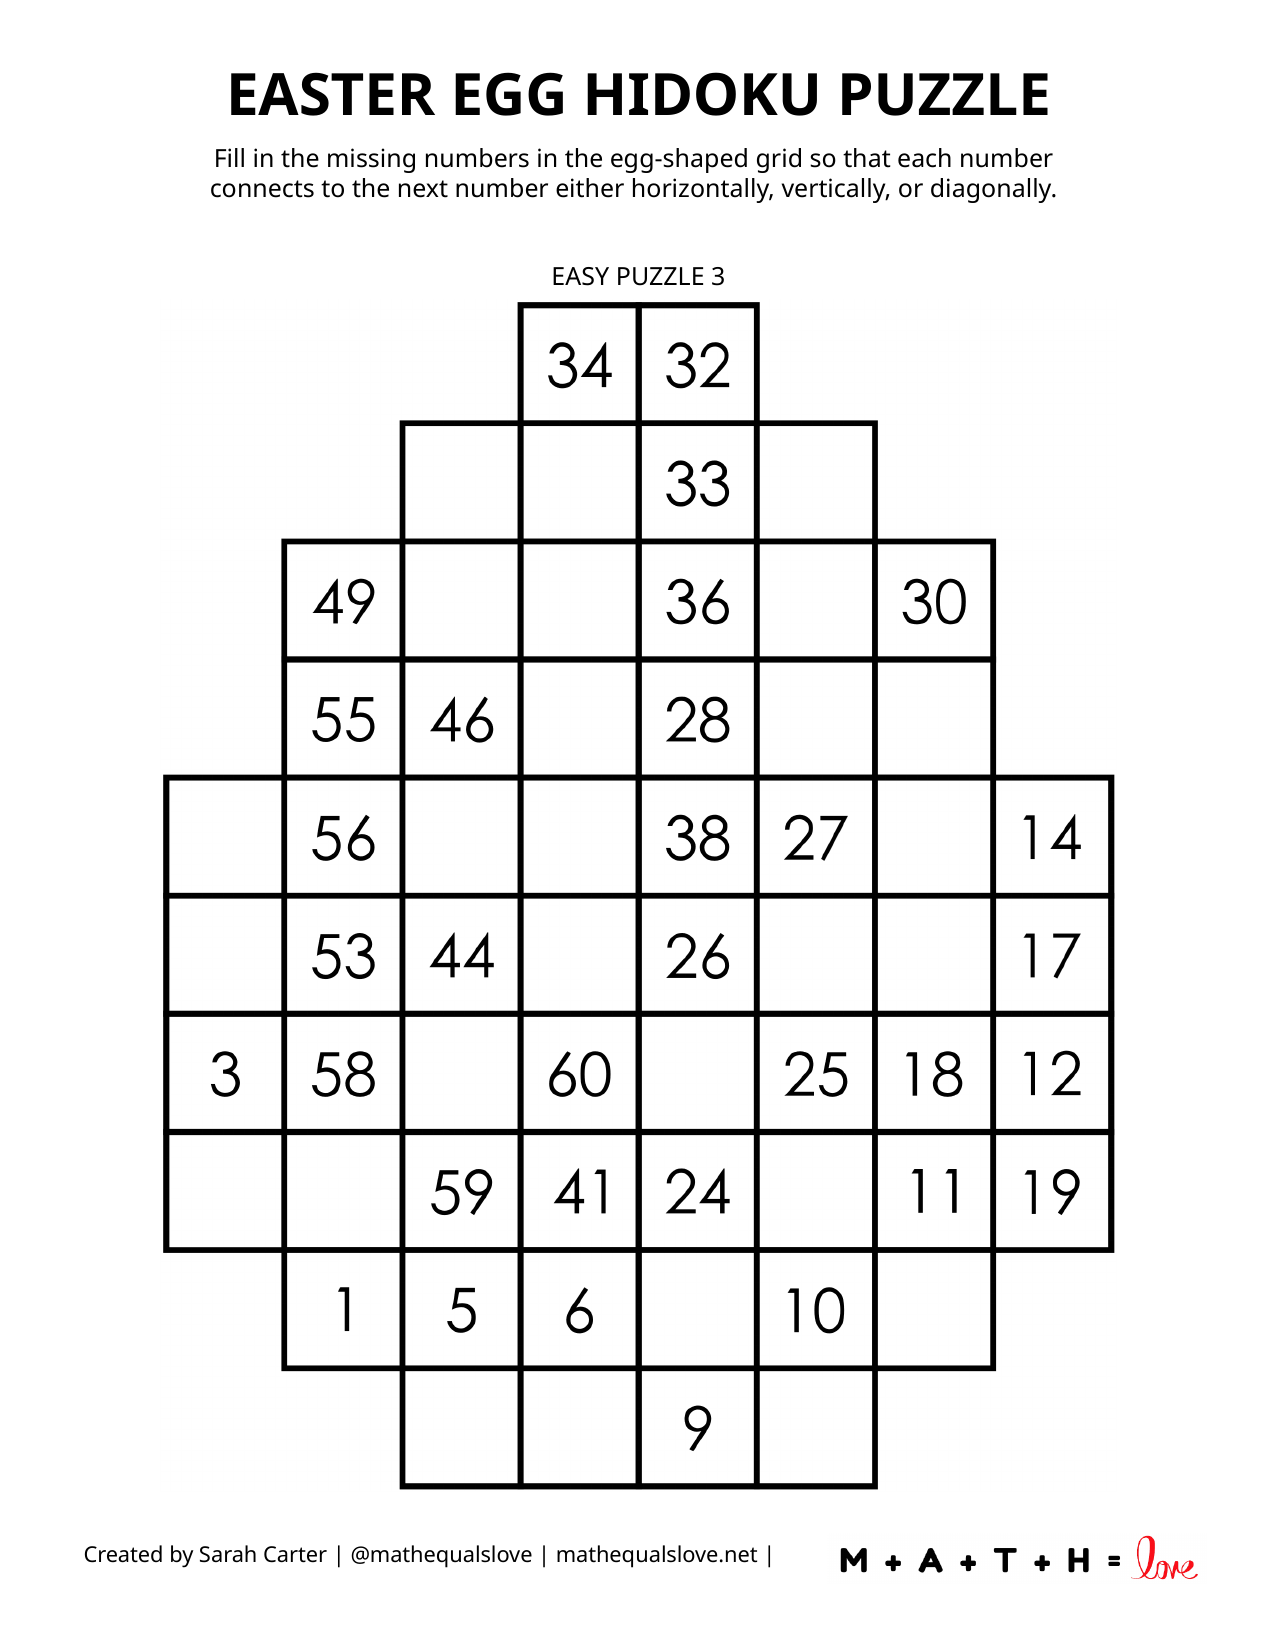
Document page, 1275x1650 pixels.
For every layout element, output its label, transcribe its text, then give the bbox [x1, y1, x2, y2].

text_box EASTER EGG HIDOKU PUZZLE [66, 50, 1211, 135]
picture [826, 1532, 1207, 1584]
text_box Fill in the missing numbers in the egg-shaped grid so that each number connects to the next number either horizontally, vertically, or diagonally. [0, 135, 1275, 210]
picture [159, 299, 1117, 1493]
text_box EASY PUZZLE 3 [160, 260, 1117, 299]
text_box Created by Sarah Carter | @mathequalslove | mathequalslove.net | [68, 1533, 826, 1575]
